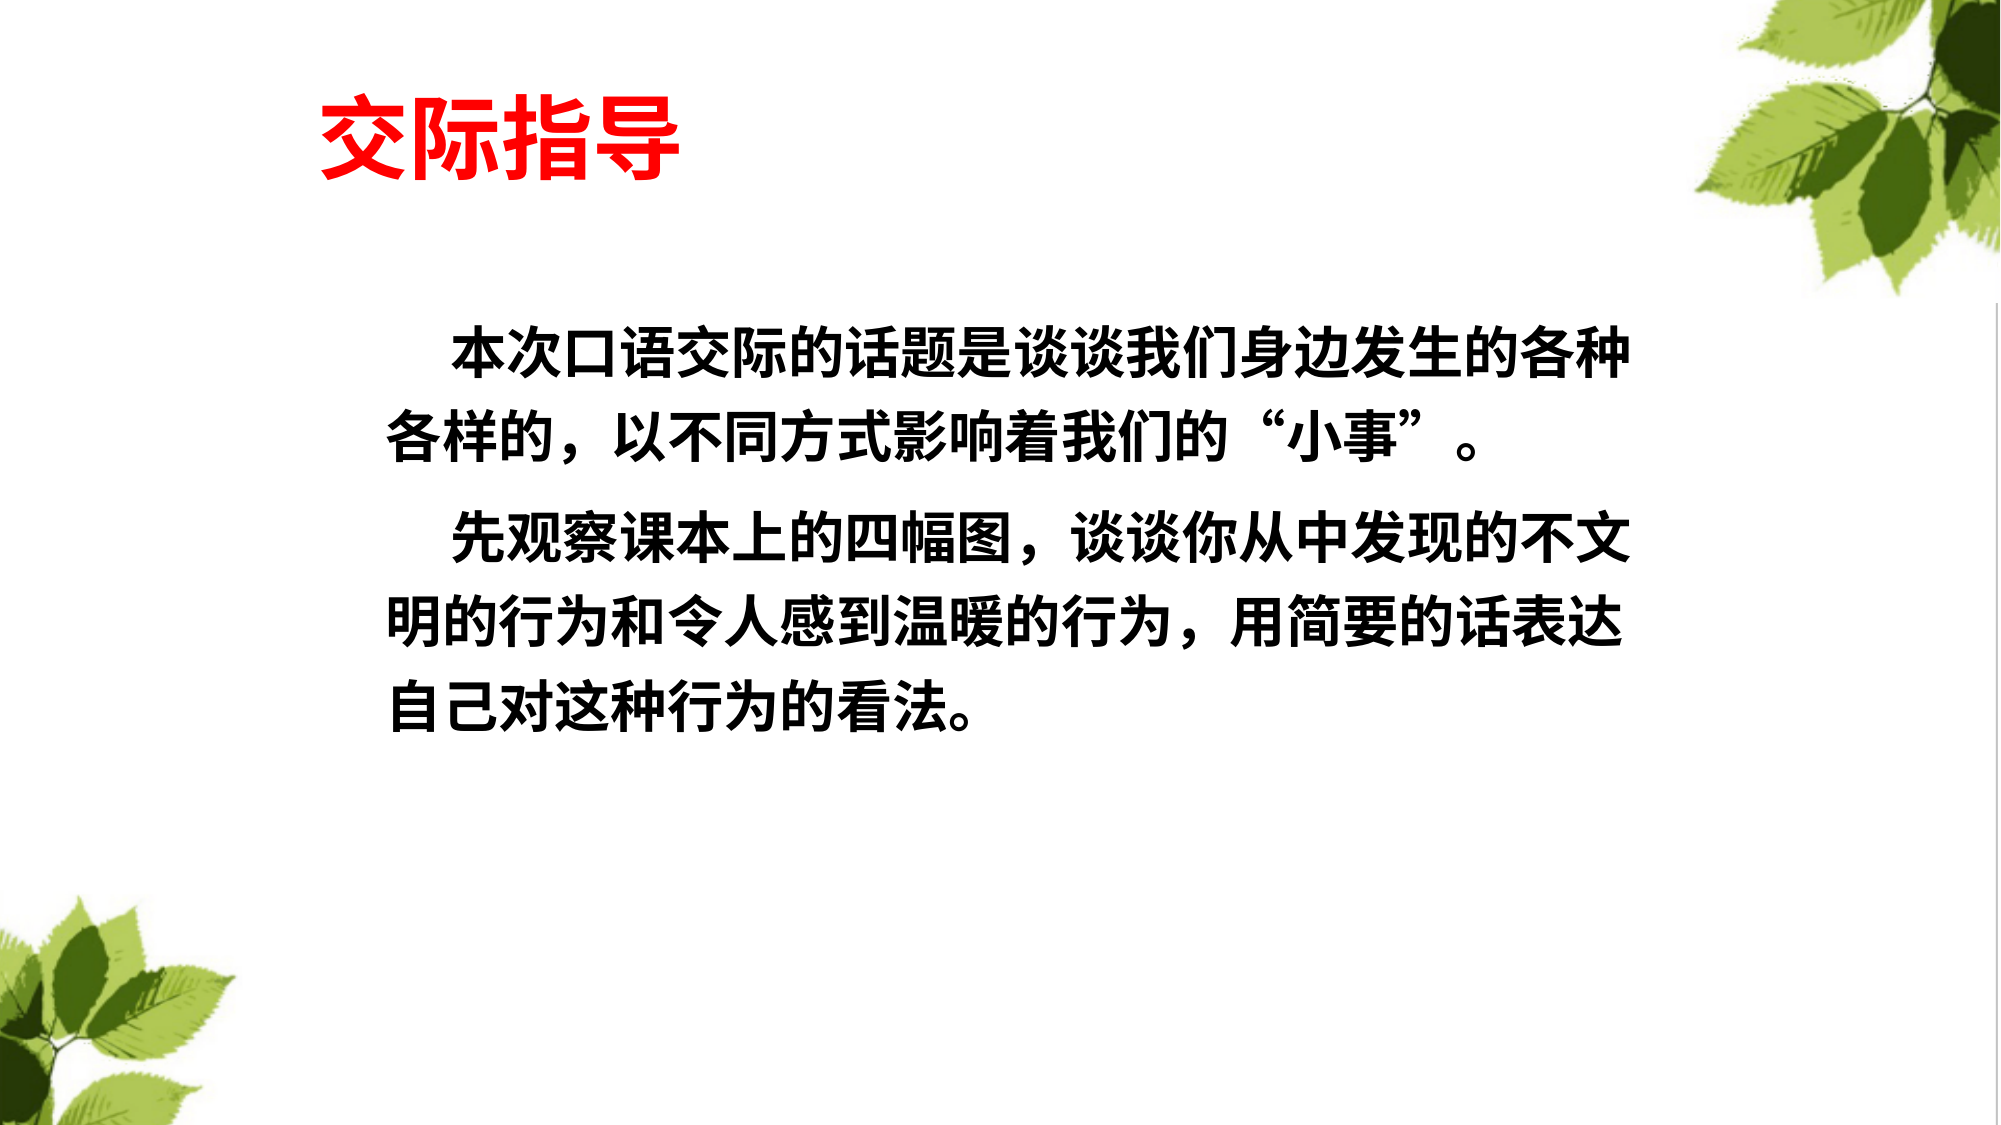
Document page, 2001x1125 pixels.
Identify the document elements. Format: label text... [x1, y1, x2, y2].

text_box 本次口语交际的话题是谈谈我们身边发生的各种各样的，以不同方式影响着我们的“小事”。 先观察课本上的四幅图，谈谈你从中发现的不文明的行为和令人感到温暖的行为，用简要的话表达自己对这种行为的看法。 [371, 292, 1671, 764]
picture [0, 0, 2001, 1125]
text_box 交际指导 [303, 73, 717, 199]
